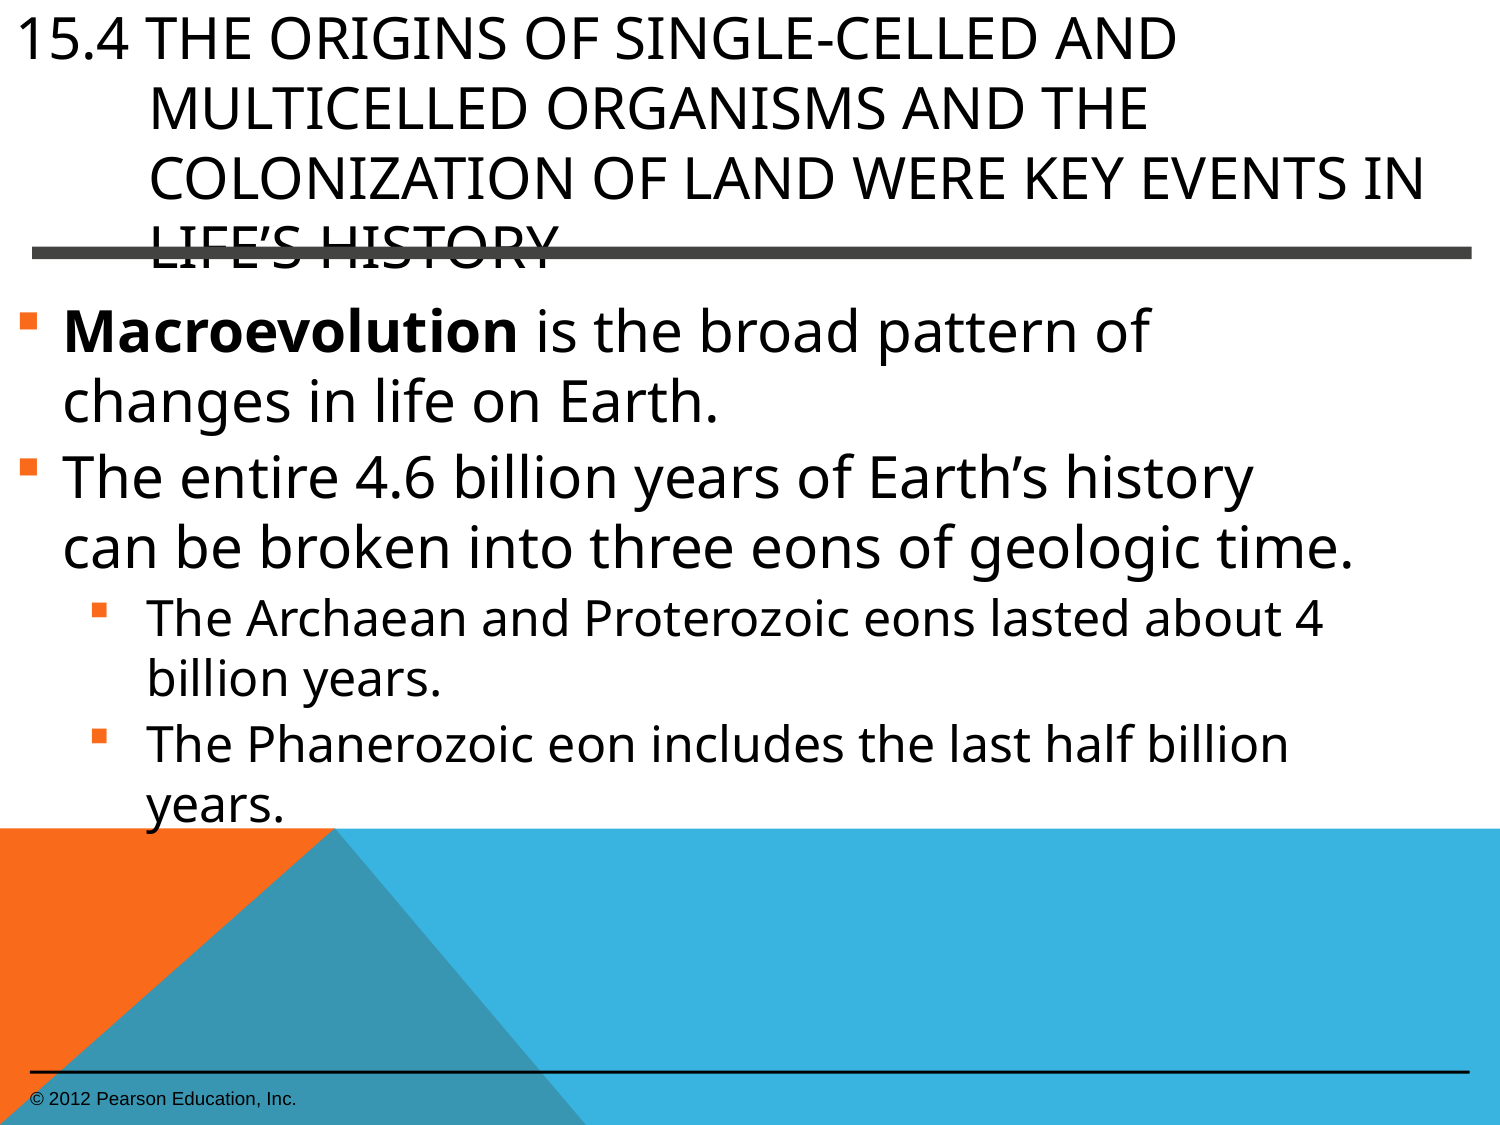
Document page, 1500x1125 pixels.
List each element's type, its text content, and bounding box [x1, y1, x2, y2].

list Macroevolution is the broad pattern of changes in life on Earth. The entire 4.6 billion years of Earth’s history can be broken into three eons of geologic time. The Archaean and Proterozoic eons lasted about 4 billion years. The Phanerozoic eon includes the last half billion years. [0, 289, 1378, 1081]
text_box © 2012 Pearson Education, Inc. [29, 1086, 1470, 1110]
title 15.4 The origins of single-celled and multicelled organisms and the colonization of land were key events in life’s history [0, 0, 1500, 289]
